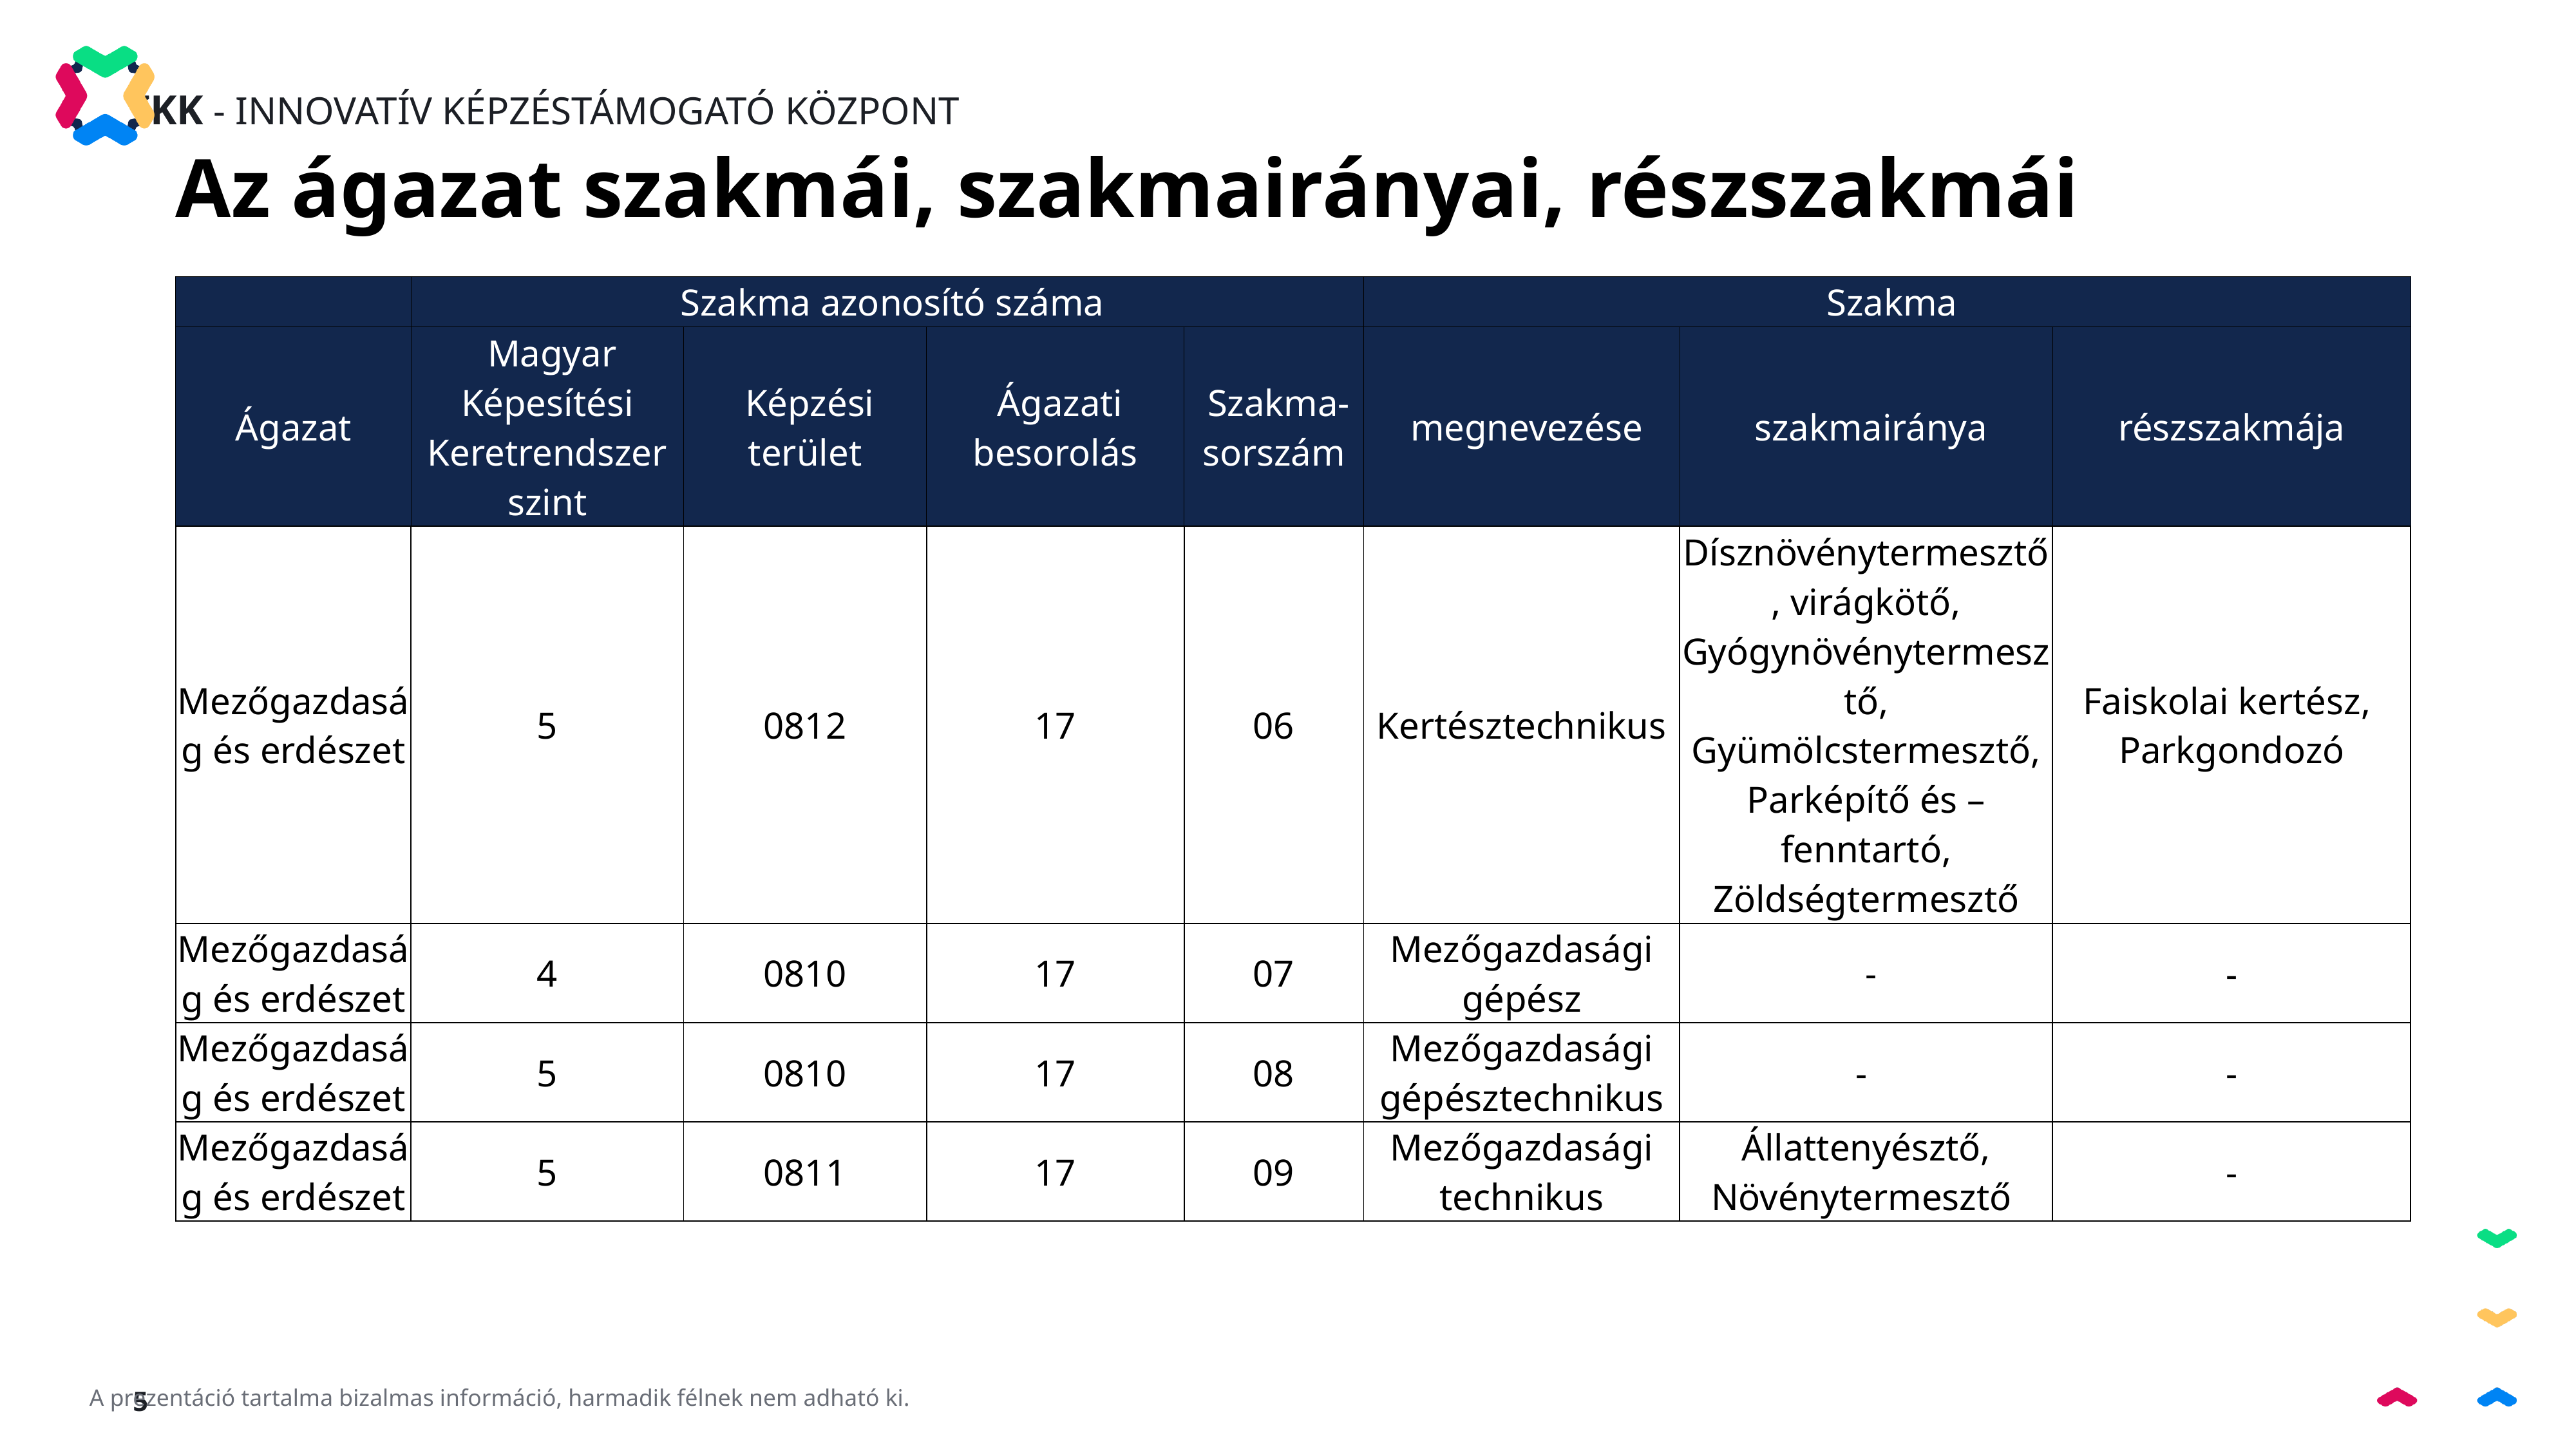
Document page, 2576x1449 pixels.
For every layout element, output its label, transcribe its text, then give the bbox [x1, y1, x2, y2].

table_cell 08 [1185, 1023, 1363, 1121]
table_cell 17 [927, 1023, 1184, 1121]
table_cell 17 [927, 527, 1184, 923]
table_cell Szakma-sorszám [1184, 327, 1363, 526]
list Az ágazat szakmái, szakmairányai, részszakmái [175, 137, 2336, 224]
table_cell részszakmája [2053, 327, 2410, 526]
table_cell 5 [412, 1122, 683, 1220]
table_cell 17 [927, 1122, 1184, 1220]
table_cell 4 [412, 924, 683, 1022]
table_cell Mezőgazdasági gépész [1364, 924, 1679, 1022]
table_header [176, 277, 411, 327]
table_cell 5 [412, 1023, 683, 1121]
table_cell 09 [1185, 1122, 1363, 1220]
table_cell Magyar Képesítési Keretrendszer szint [412, 327, 683, 526]
table_cell - [2053, 1023, 2410, 1121]
table_cell 07 [1185, 924, 1363, 1022]
table_header Szakma [1364, 277, 2410, 327]
table_cell 0810 [684, 1023, 926, 1121]
table_cell Ágazati besorolás [927, 327, 1184, 526]
picture [2377, 1229, 2517, 1406]
table_cell Képzési terület [684, 327, 926, 526]
table_cell 0812 [684, 527, 926, 923]
table_cell 0810 [684, 924, 926, 1022]
table_cell - [1680, 924, 2052, 1022]
table_cell Ágazat [176, 327, 411, 526]
table_header Szakma azonosító száma [412, 277, 1363, 327]
table_cell Mezőgazdaság és erdészet [176, 527, 410, 923]
table_cell - [1680, 1023, 2052, 1121]
table_cell 0811 [684, 1122, 926, 1220]
table_cell 06 [1185, 527, 1363, 923]
table_cell - [2053, 1122, 2410, 1220]
table_cell 17 [927, 924, 1184, 1022]
table_cell szakmairánya [1680, 327, 2052, 526]
table_cell Mezőgazdasági technikus [1364, 1122, 1679, 1220]
picture [55, 46, 155, 146]
table_cell Mezőgazdaság és erdészet [176, 1122, 410, 1220]
table_cell Dísznövénytermesztő, virágkötő, Gyógynövénytermesztő, Gyümölcstermesztő, Parképítő és –fenntartó, Zöldségtermesztő [1680, 527, 2052, 923]
table_cell Állattenyésztő, Növénytermesztő [1680, 1122, 2052, 1220]
table_cell Faiskolai kertész, Parkgondozó [2053, 527, 2410, 923]
table_cell Kertésztechnikus [1364, 527, 1679, 923]
table_cell 5 [412, 527, 683, 923]
table_cell Mezőgazdaság és erdészet [176, 1023, 410, 1121]
table_cell megnevezése [1364, 327, 1680, 526]
table_cell Mezőgazdasági gépésztechnikus [1364, 1023, 1679, 1121]
table_cell - [2053, 924, 2410, 1022]
table_cell Mezőgazdaság és erdészet [176, 924, 410, 1022]
